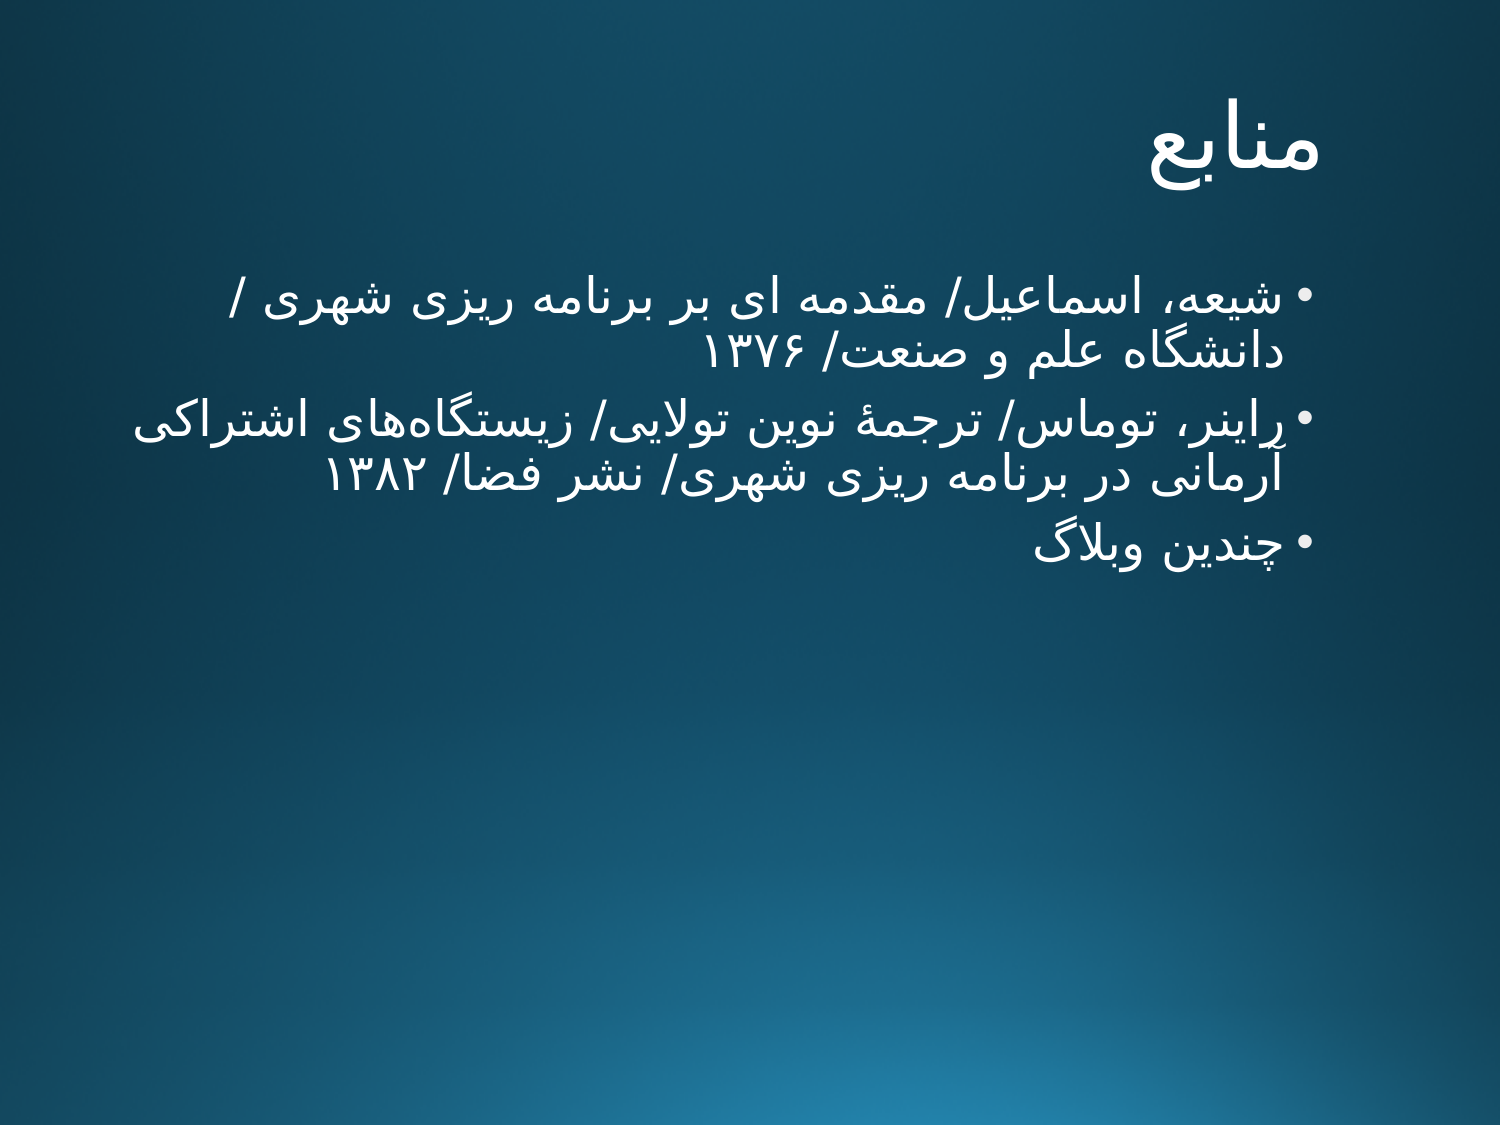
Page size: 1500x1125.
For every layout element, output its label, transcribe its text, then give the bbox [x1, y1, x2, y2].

list شیعه، اسماعیل/ مقدمه ای بر برنامه ریزی شهری / دانشگاه علم و صنعت/ ۱۳۷۶ راینر، توماس/ ترجمۀ نوین تولایی/ زیستگاه‌های اشتراکی آرمانی در برنامه ریزی شهری/ نشر فضا/ ۱۳۸۲ چندین وبلاگ [75, 262, 1329, 1062]
title منابع [75, 45, 1341, 233]
picture [0, 0, 1500, 1125]
